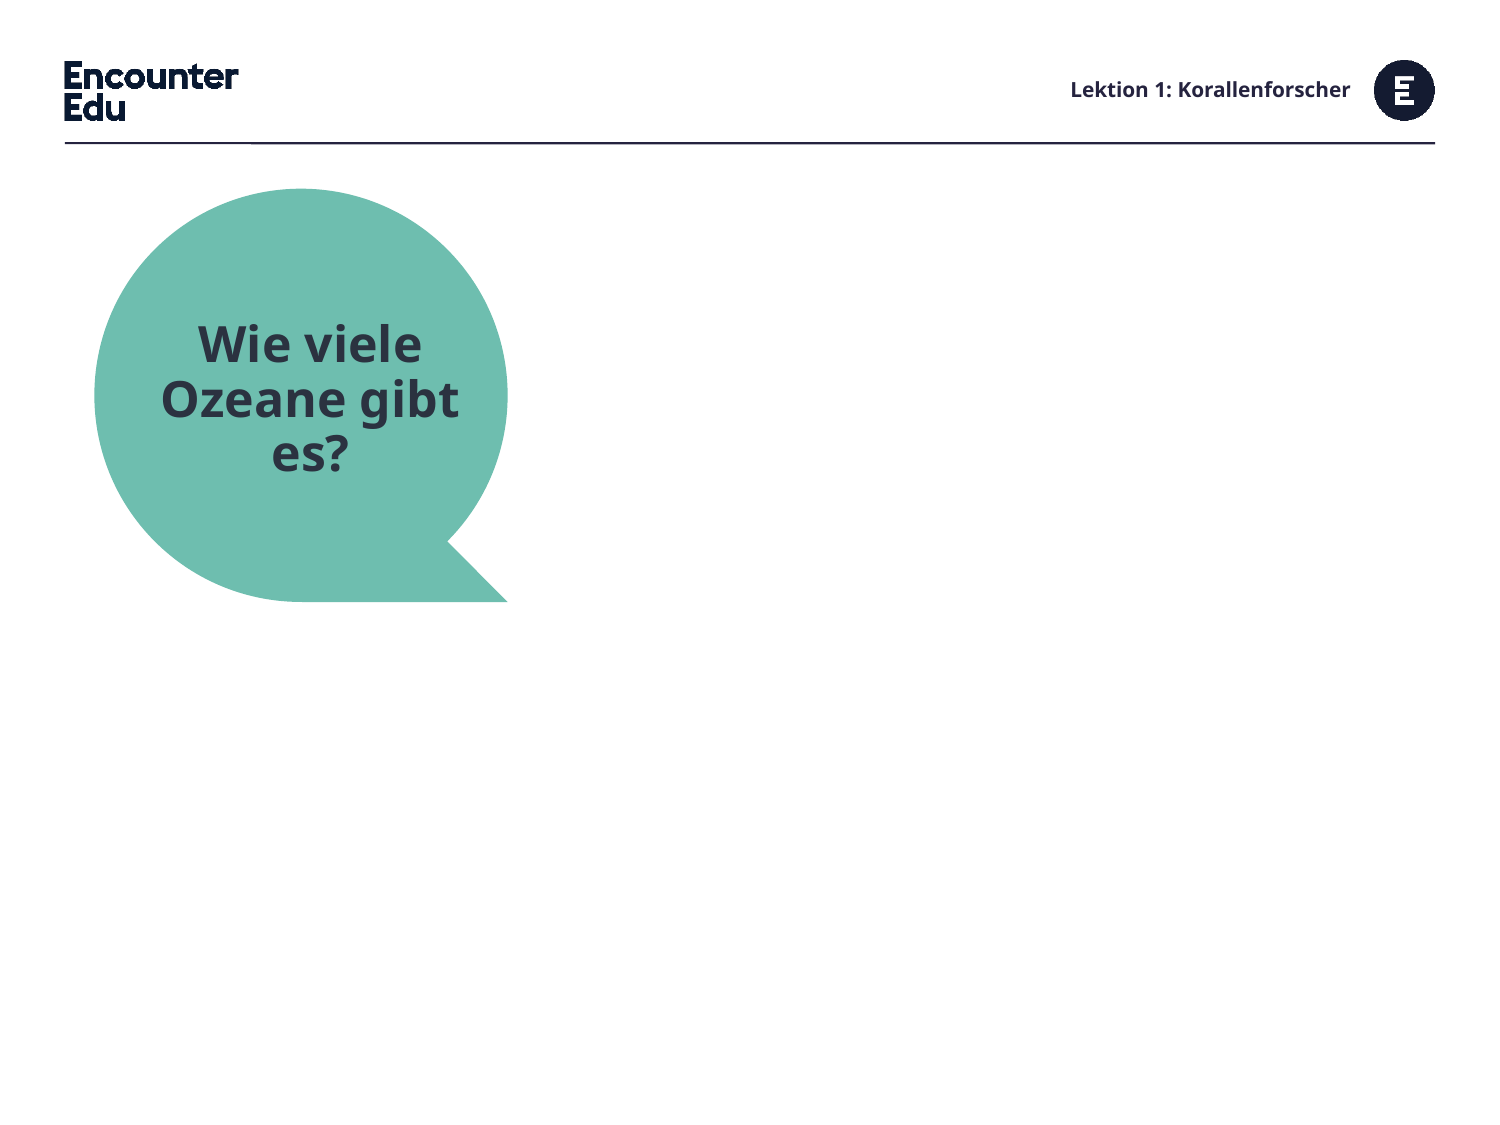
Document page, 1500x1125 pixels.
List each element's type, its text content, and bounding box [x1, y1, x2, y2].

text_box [94, 188, 508, 608]
title Lektion 1: Korallenforscher [749, 67, 1359, 114]
picture [1372, 58, 1436, 122]
picture [60, 59, 243, 122]
